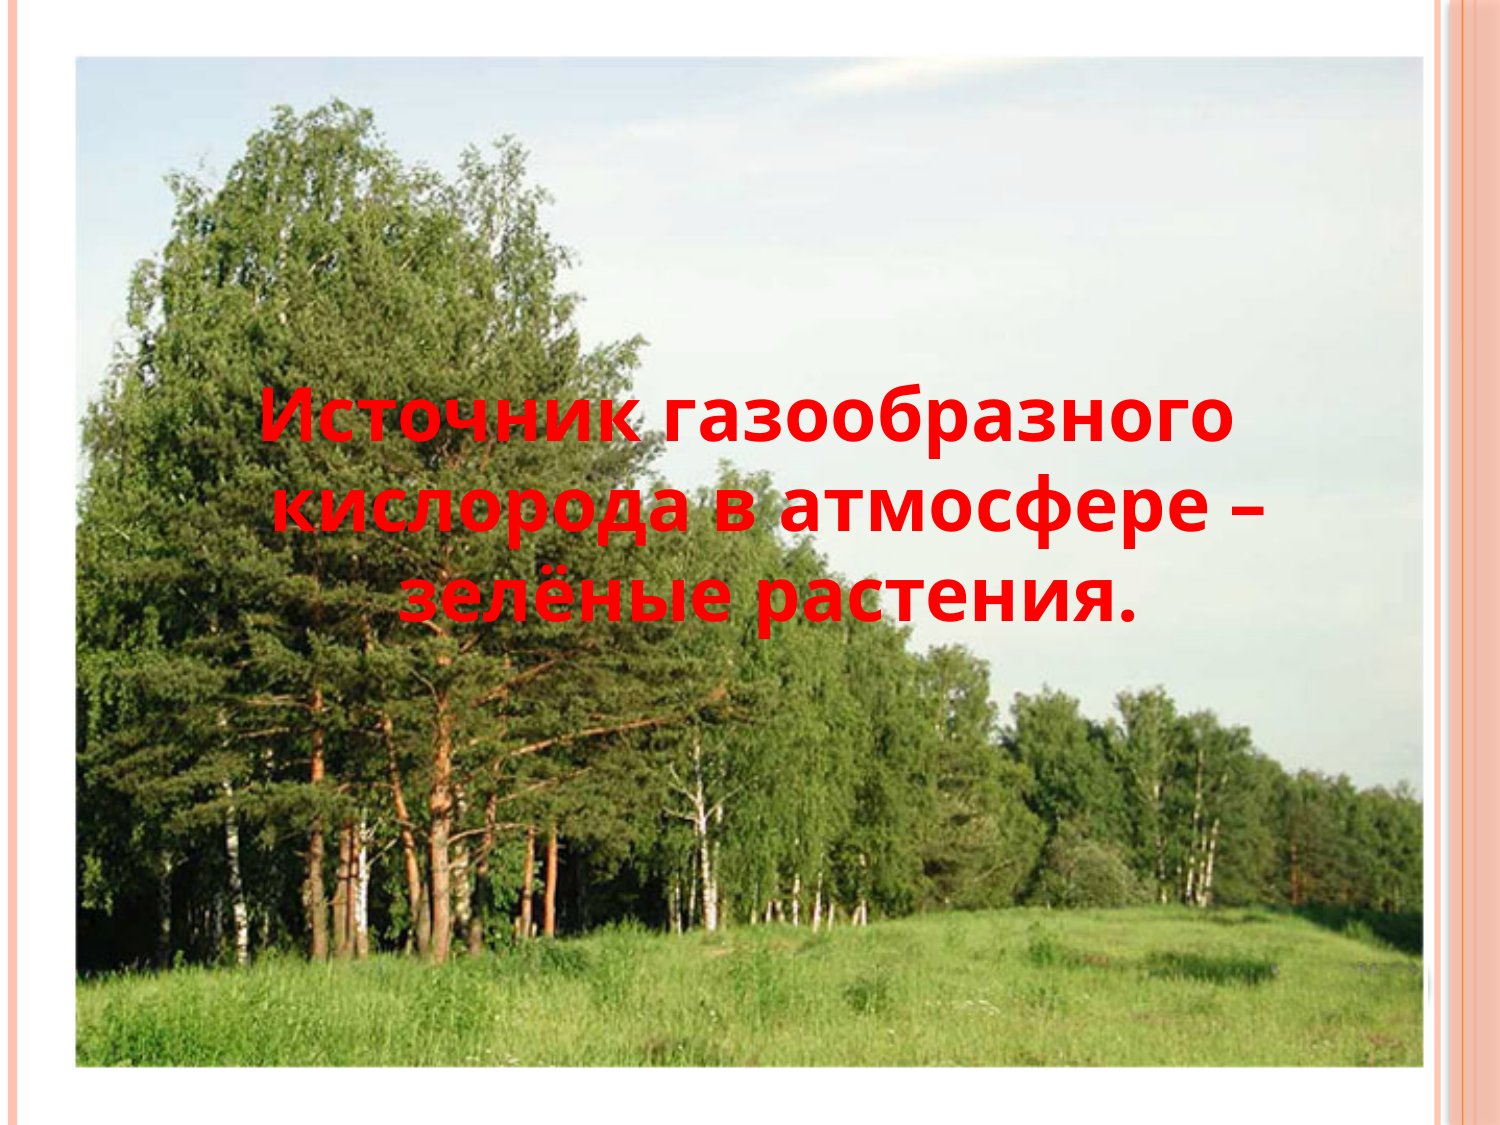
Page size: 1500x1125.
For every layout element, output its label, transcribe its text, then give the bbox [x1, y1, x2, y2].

picture [72, 52, 1428, 1073]
footer www.sliderpoint.org [1434, 380, 1440, 906]
